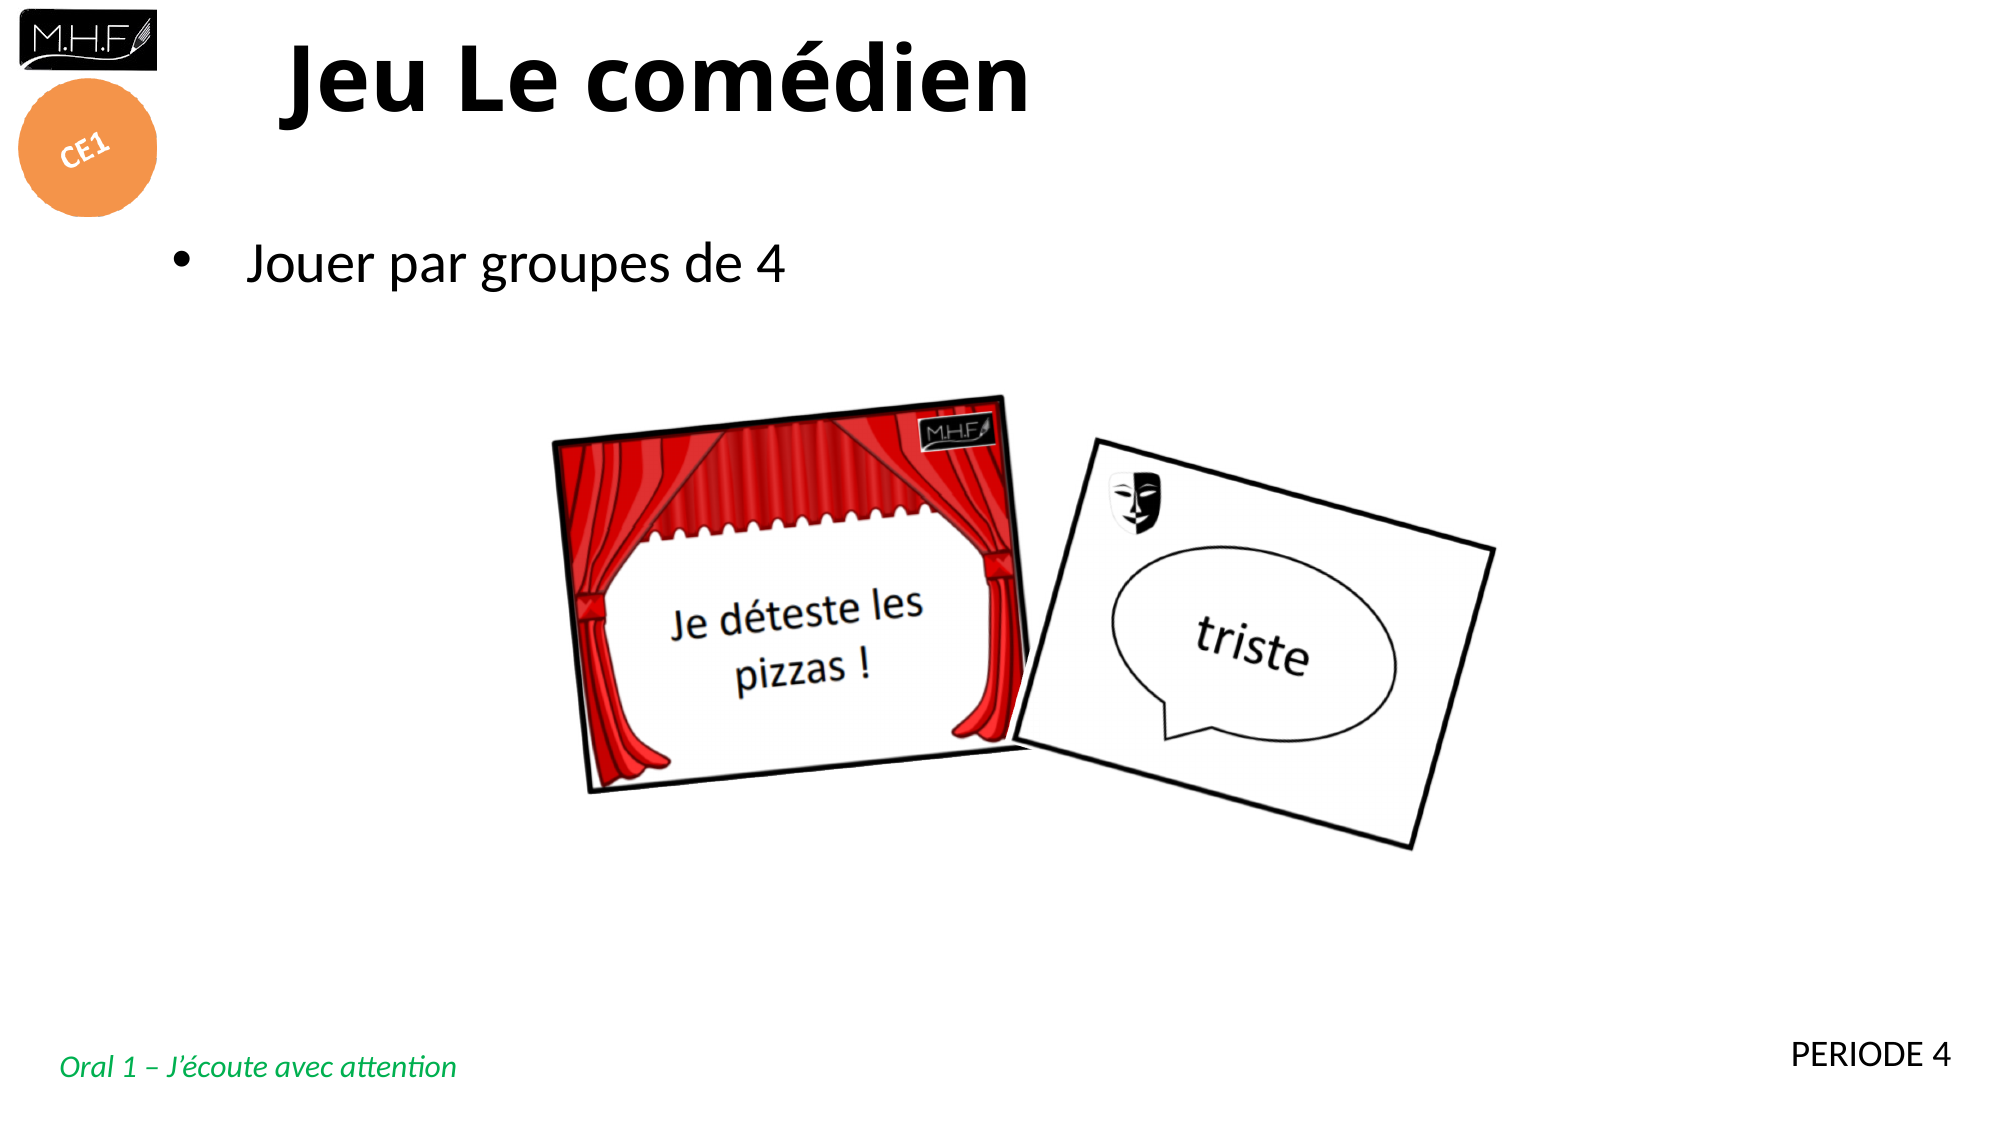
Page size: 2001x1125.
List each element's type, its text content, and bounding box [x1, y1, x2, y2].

picture [548, 390, 1501, 854]
text_box Oral 1 – J’écoute avec attention [44, 1038, 1346, 1092]
text_box PERIODE 4 [1362, 1021, 1967, 1082]
title Jeu Le comédien [271, 7, 1818, 156]
picture [18, 78, 157, 218]
picture [16, 7, 157, 74]
text_box Jouer par groupes de 4 [156, 216, 1840, 302]
